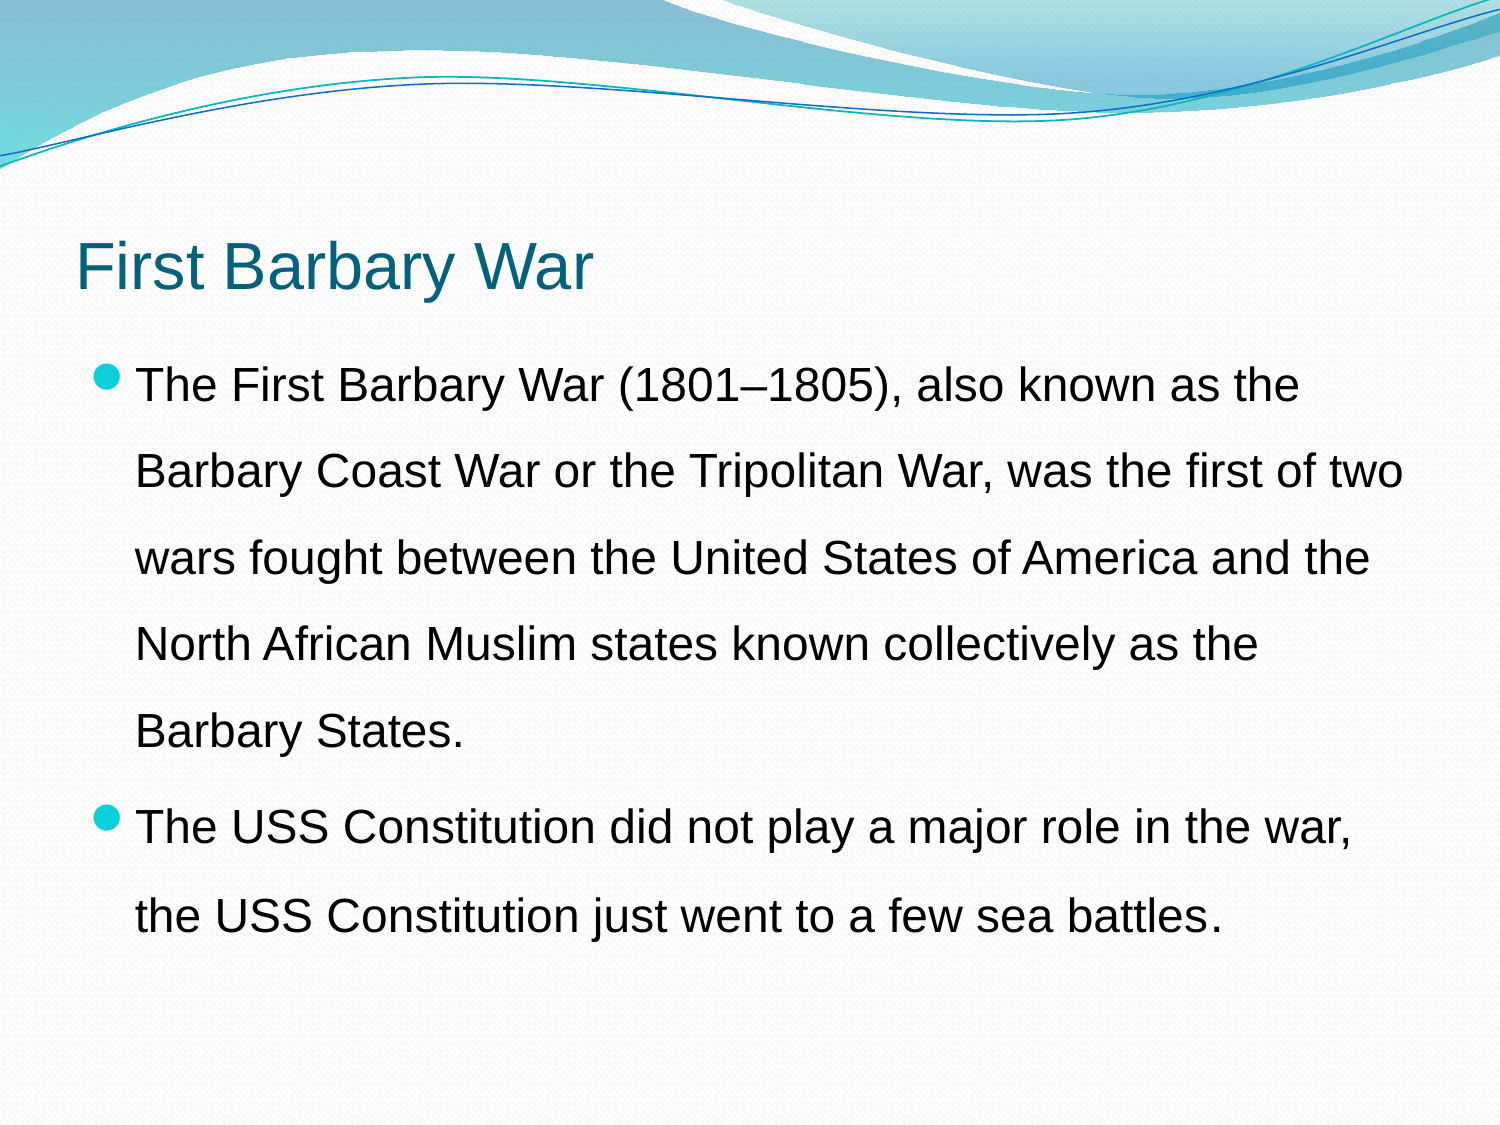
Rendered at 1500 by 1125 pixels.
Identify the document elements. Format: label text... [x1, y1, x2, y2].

title First Barbary War [75, 115, 1425, 303]
list The First Barbary War (1801–1805), also known as the Barbary Coast War or the Tripolitan War, was the first of two wars fought between the United States of America and the North African Muslim states known collectively as the Barbary States. The USS Constitution did not play a major role in the war, the USS Constitution just went to a few sea battles. [75, 317, 1425, 1038]
